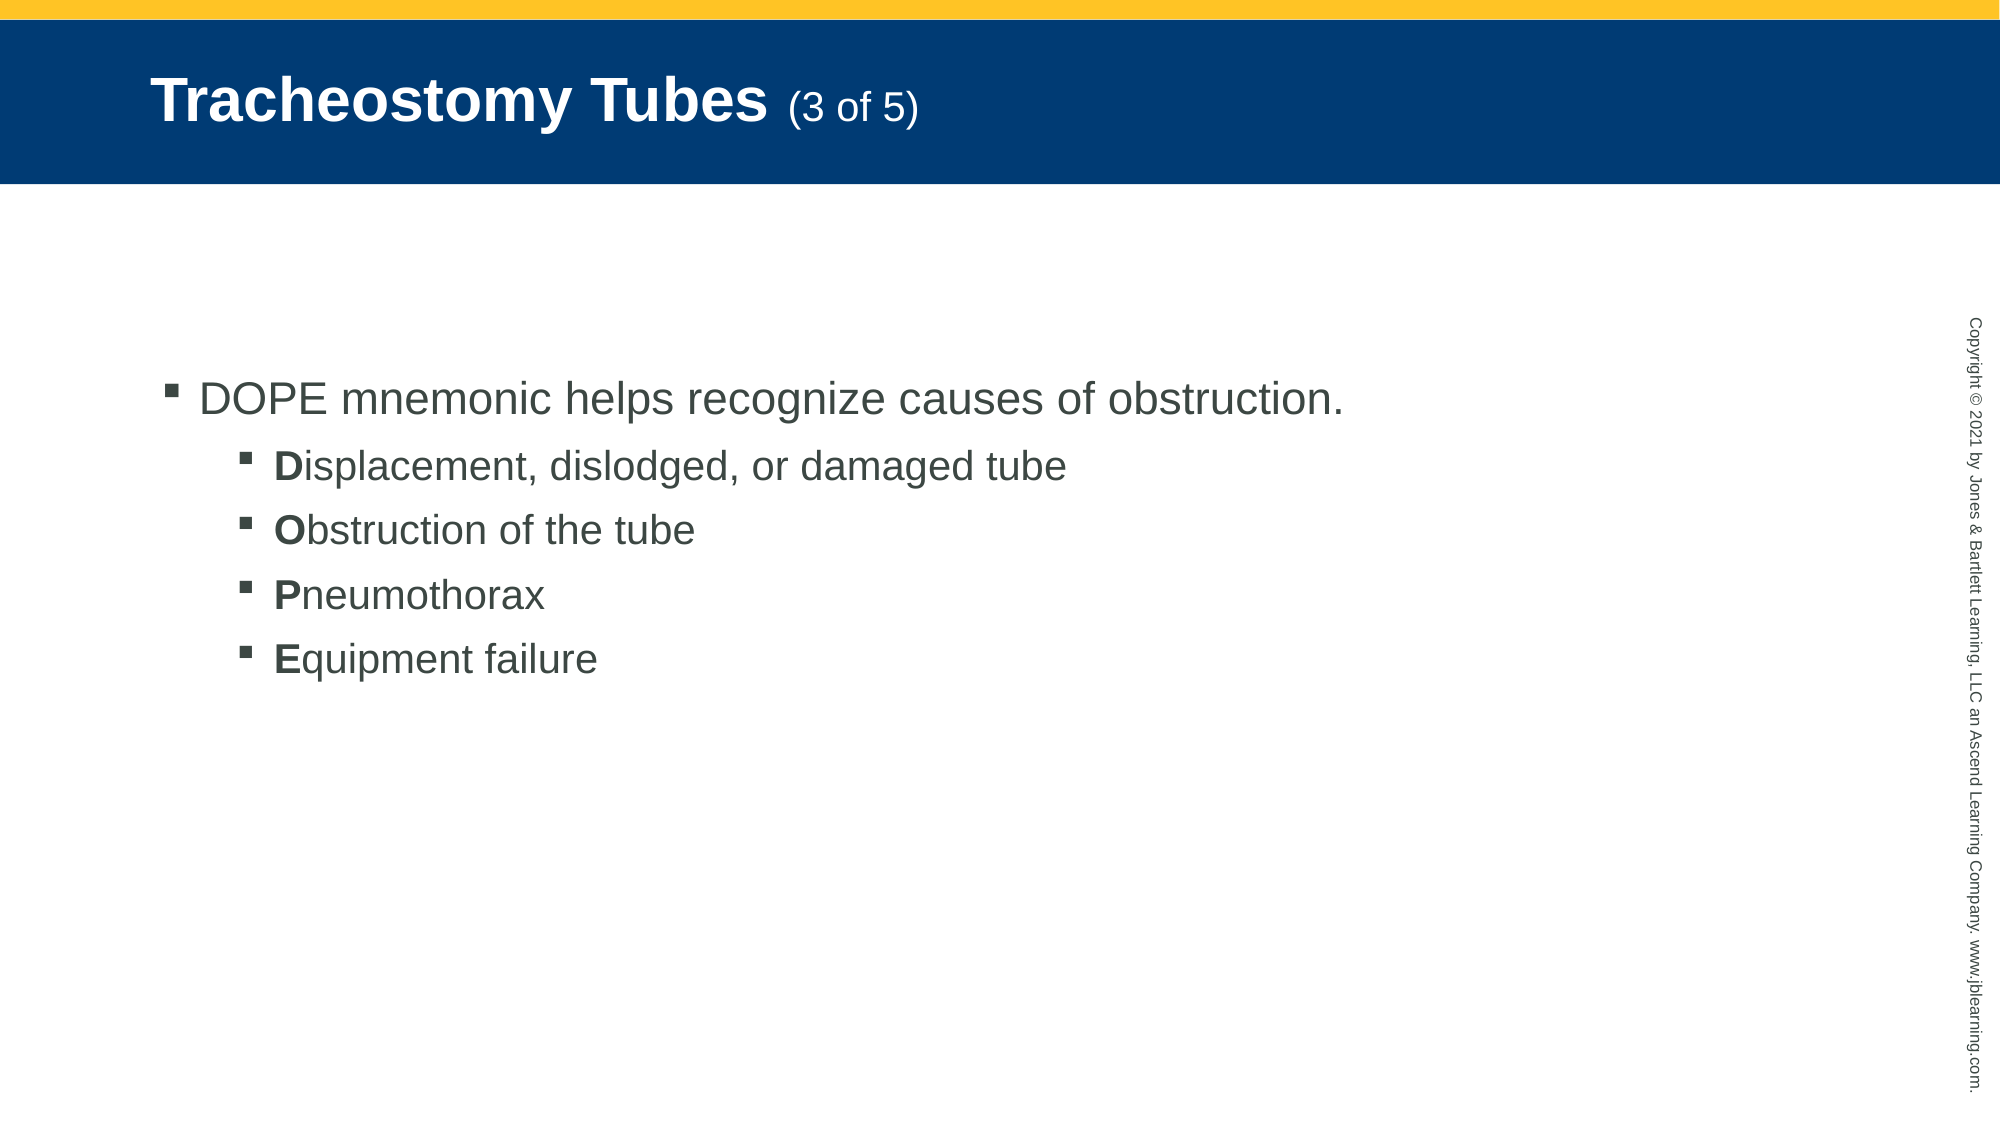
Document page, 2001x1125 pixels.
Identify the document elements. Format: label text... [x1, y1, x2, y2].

list DOPE mnemonic helps recognize causes of obstruction. Displacement, dislodged, or damaged tube Obstruction of the tube Pneumothorax Equipment failure [146, 361, 1859, 1016]
title Tracheostomy Tubes (3 of 5) [0, 19, 2000, 185]
